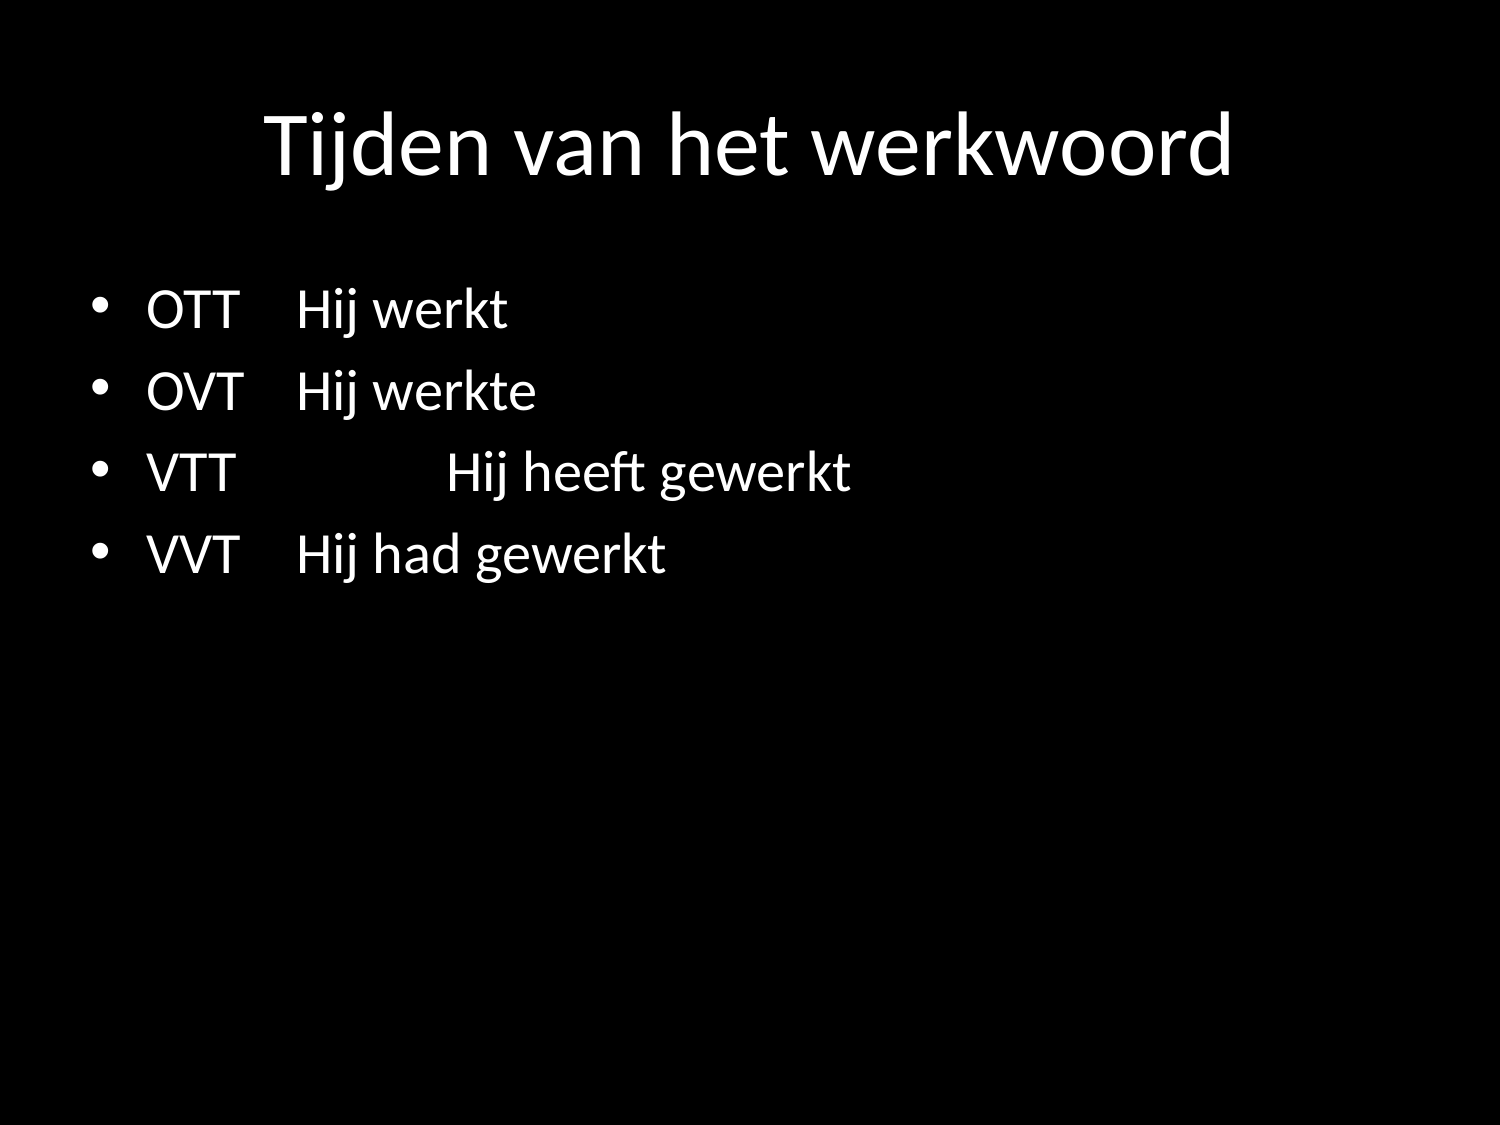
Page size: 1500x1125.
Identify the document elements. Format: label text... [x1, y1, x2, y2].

list OTT Hij werkt OVT Hij werkte VTT Hij heeft gewerkt VVT Hij had gewerkt [75, 262, 1425, 1005]
title Tijden van het werkwoord [75, 45, 1425, 233]
